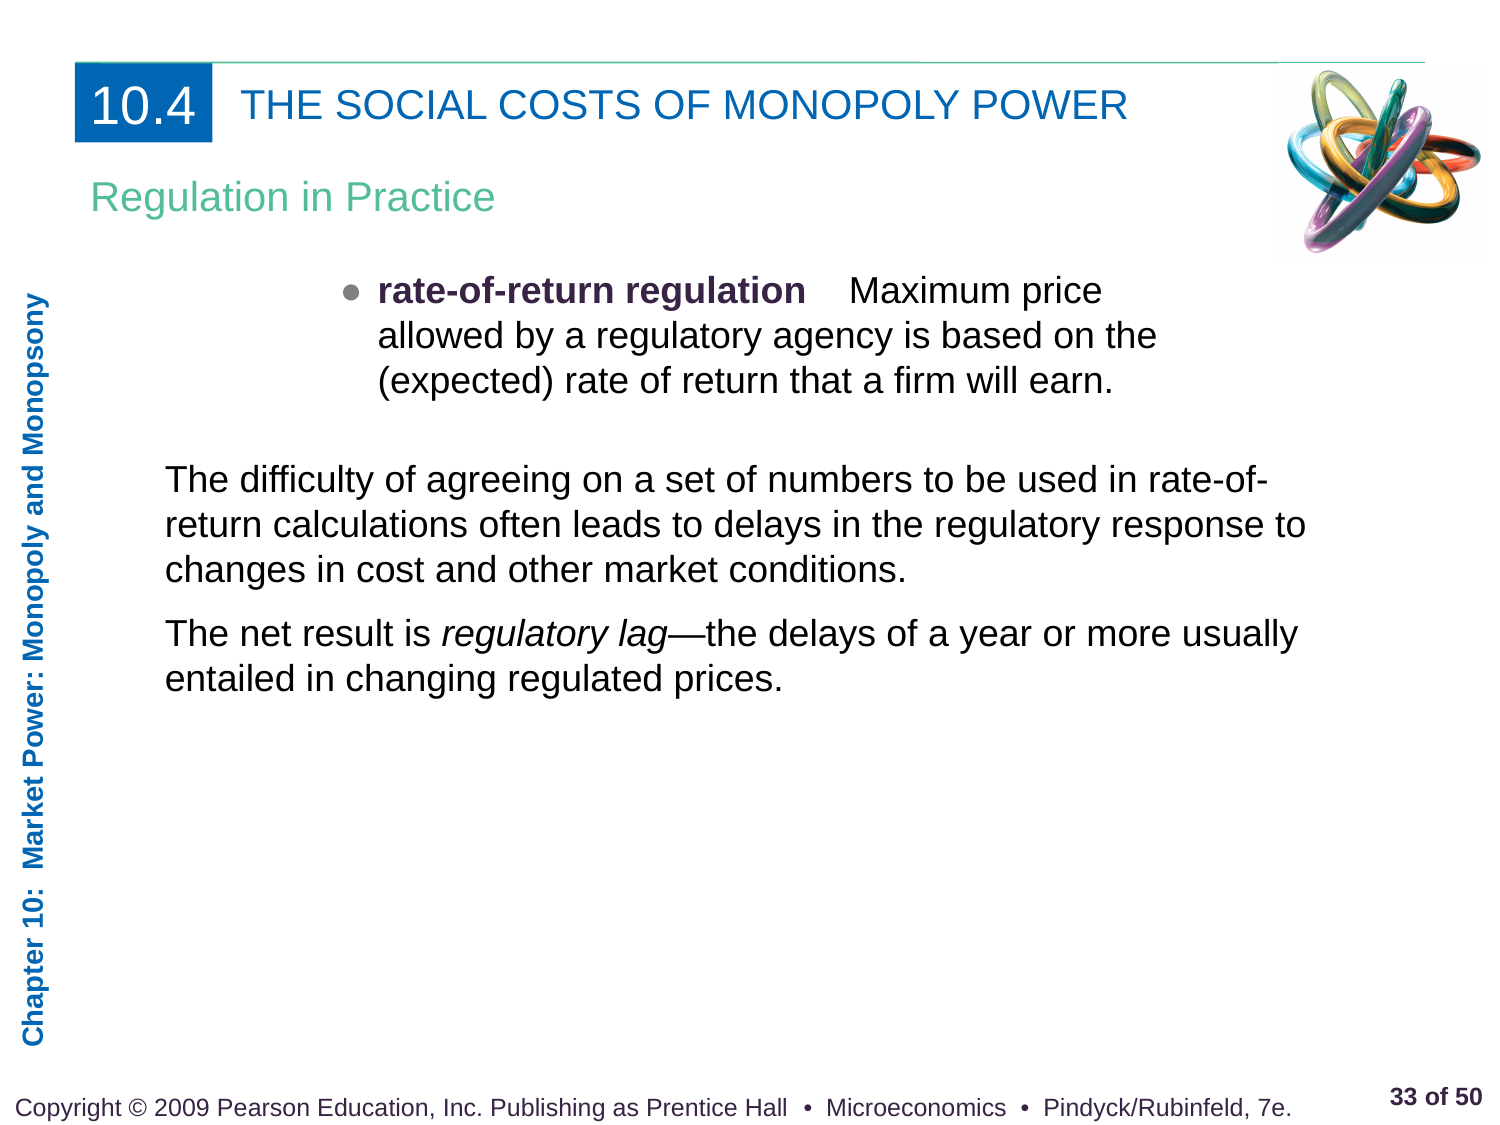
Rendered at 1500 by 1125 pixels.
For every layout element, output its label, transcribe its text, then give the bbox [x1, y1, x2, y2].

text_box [74, 62, 1279, 143]
text_box The difficulty of agreeing on a set of numbers to be used in rate-of-return calculations often leads to delays in the regulatory response to changes in cost and other market conditions. The net result is regulatory lag—the delays of a year or more usually entailed in changing regulated prices. [149, 447, 1350, 706]
picture [1278, 63, 1488, 263]
text_box ● rate-of-return regulation Maximum price allowed by a regulatory agency is based on the (expected) rate of return that a firm will earn. [324, 258, 1175, 409]
list Regulation in Practice [75, 162, 1175, 247]
